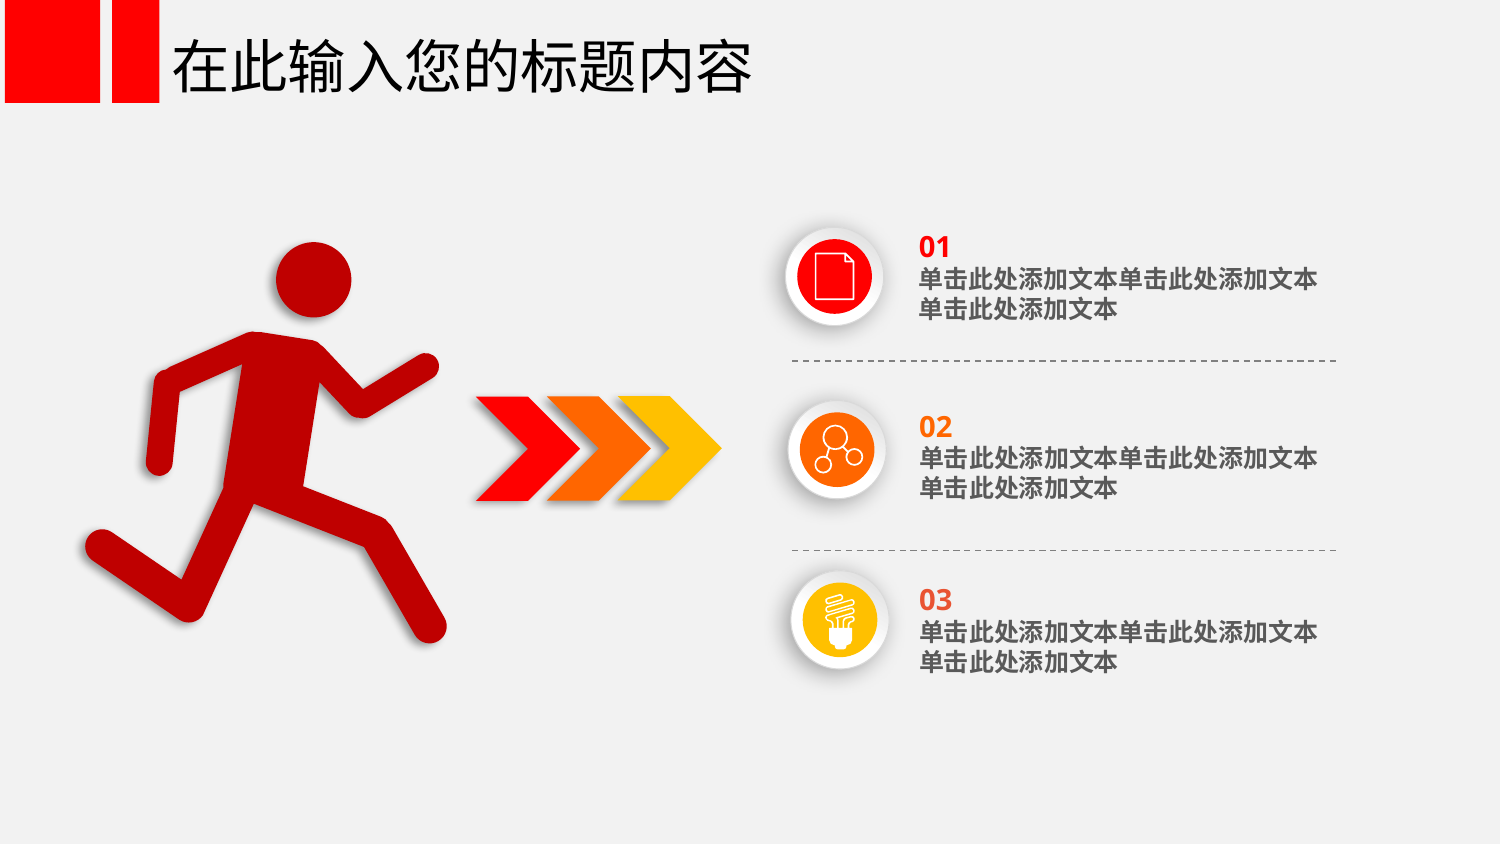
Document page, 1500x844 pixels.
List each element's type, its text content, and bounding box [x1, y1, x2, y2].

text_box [790, 570, 890, 670]
text_box [273, 240, 354, 320]
text_box 01 单击此处添加文本单击此处添加文本 单击此处添加文本 [904, 220, 1360, 331]
text_box 02 单击此处添加文本单击此处添加文本 单击此处添加文本 [904, 400, 1361, 511]
text_box 03 单击此处添加文本单击此处添加文本 单击此处添加文本 [904, 574, 1361, 684]
text_box 在此输入您的标题内容 [156, 22, 793, 108]
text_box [787, 400, 887, 500]
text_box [785, 227, 884, 326]
text_box [615, 394, 724, 503]
text_box [473, 394, 583, 504]
text_box [83, 329, 449, 646]
text_box [544, 394, 654, 503]
